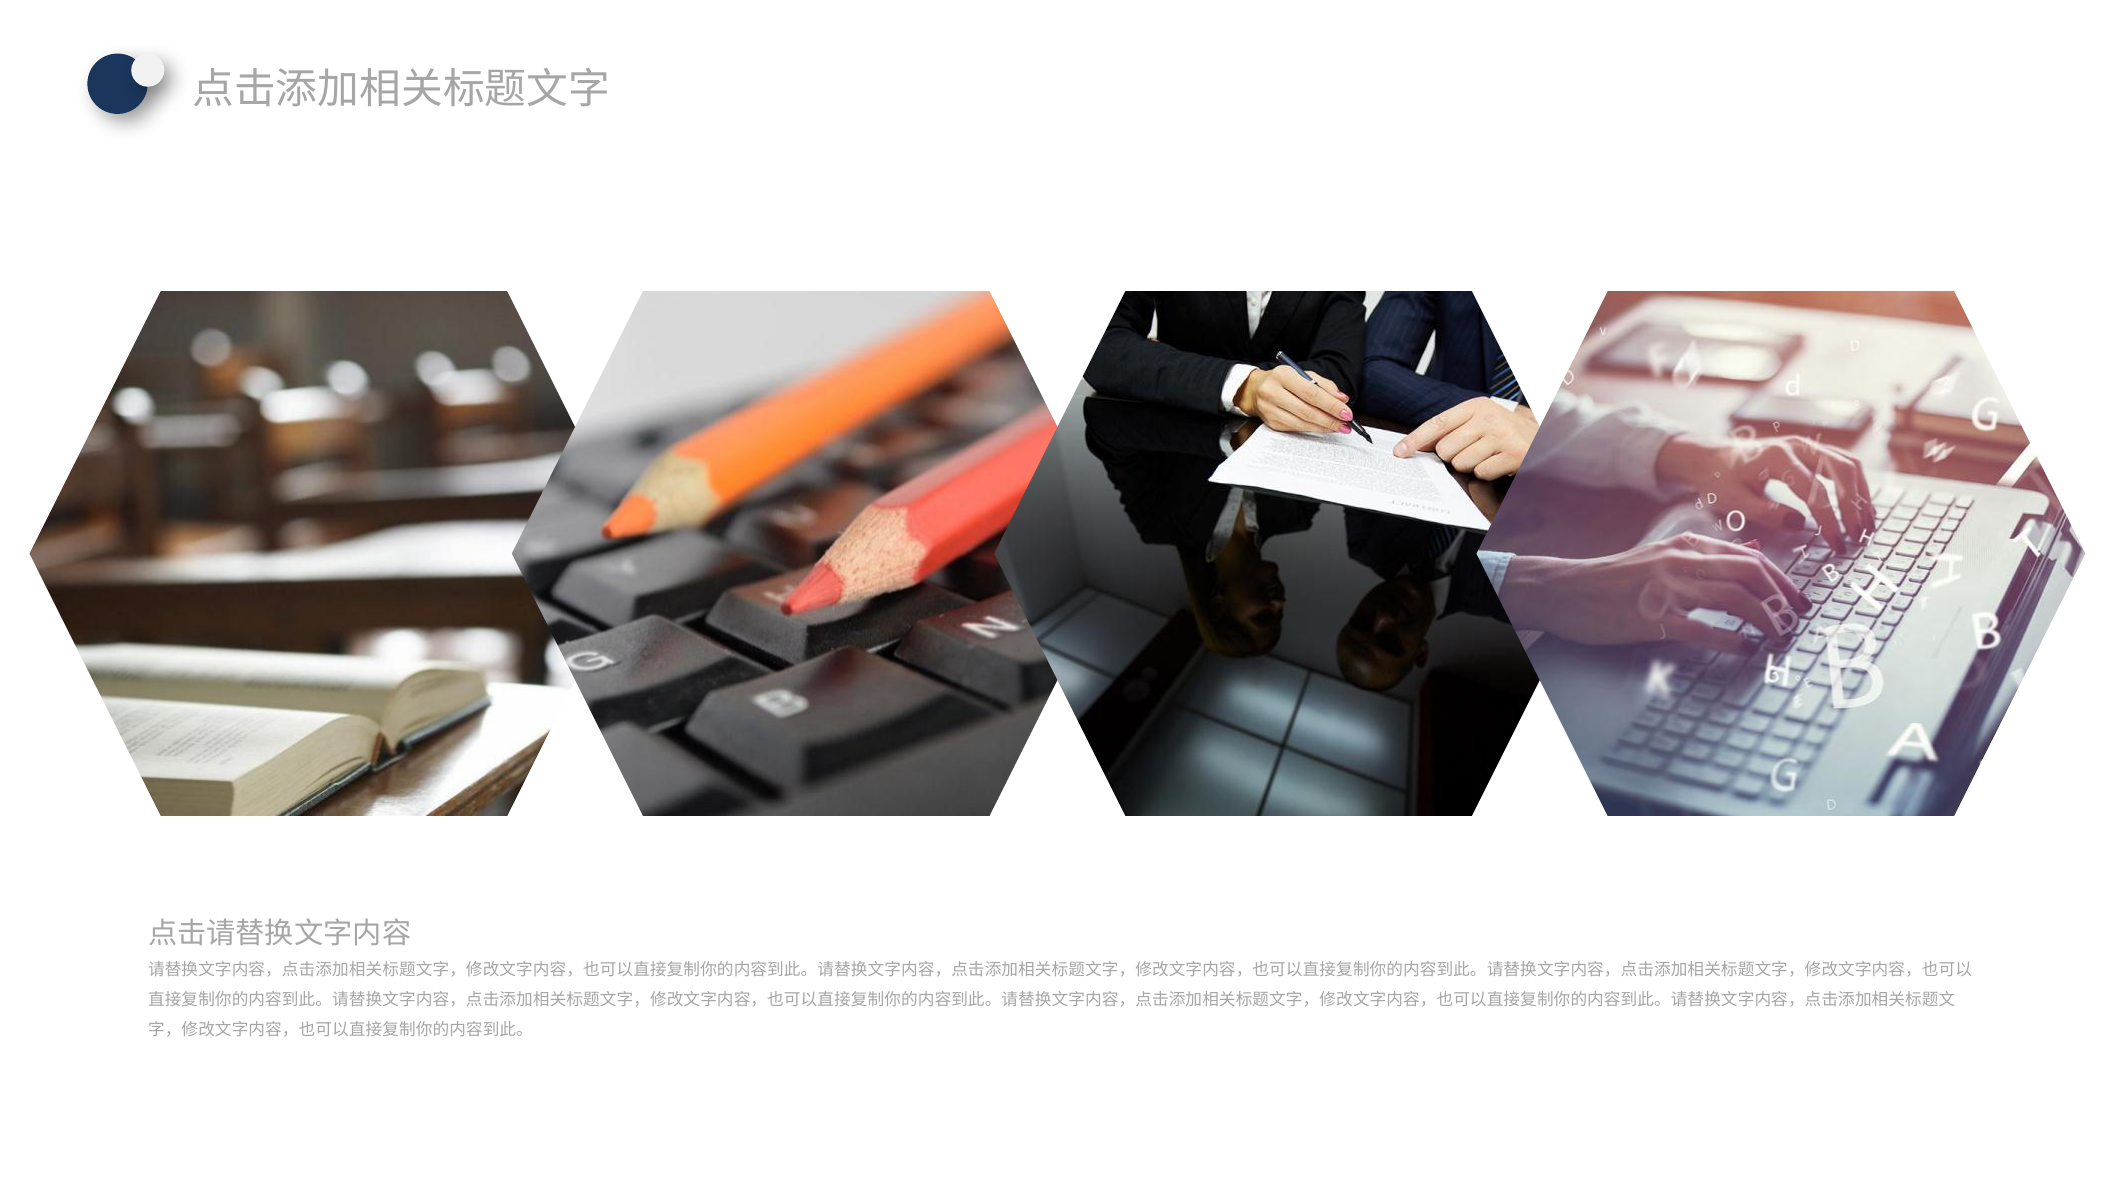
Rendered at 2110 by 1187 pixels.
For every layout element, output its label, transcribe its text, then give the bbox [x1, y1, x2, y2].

text_box [86, 52, 142, 115]
text_box [1475, 290, 2087, 817]
text_box [28, 290, 575, 817]
text_box 点击请替换文字内容 请替换文字内容，点击添加相关标题文字，修改文字内容，也可以直接复制你的内容到此。请替换文字内容，点击添加相关标题文字，修改文字内容，也可以直接复制你的内容到此。请替换文字内容，点击添加相关标题文字，修改文字内容，也可以直接复制你的内容到此。请替换文字内容，点击添加相关标题文字，修改文字内容，也可以直接复制你的内容到此。请替换文字内容，点击添加相关标题文字，修改文字内容，也可以直接复制你的内容到此。请替换文字内容，点击添加相关标题文字，修改文字内容，也可以直接复制你的内容到此。 [133, 889, 1993, 1047]
text_box 点击添加相关标题文字 [176, 53, 680, 114]
text_box [993, 290, 1540, 817]
text_box [510, 290, 1057, 817]
text_box [130, 52, 166, 88]
